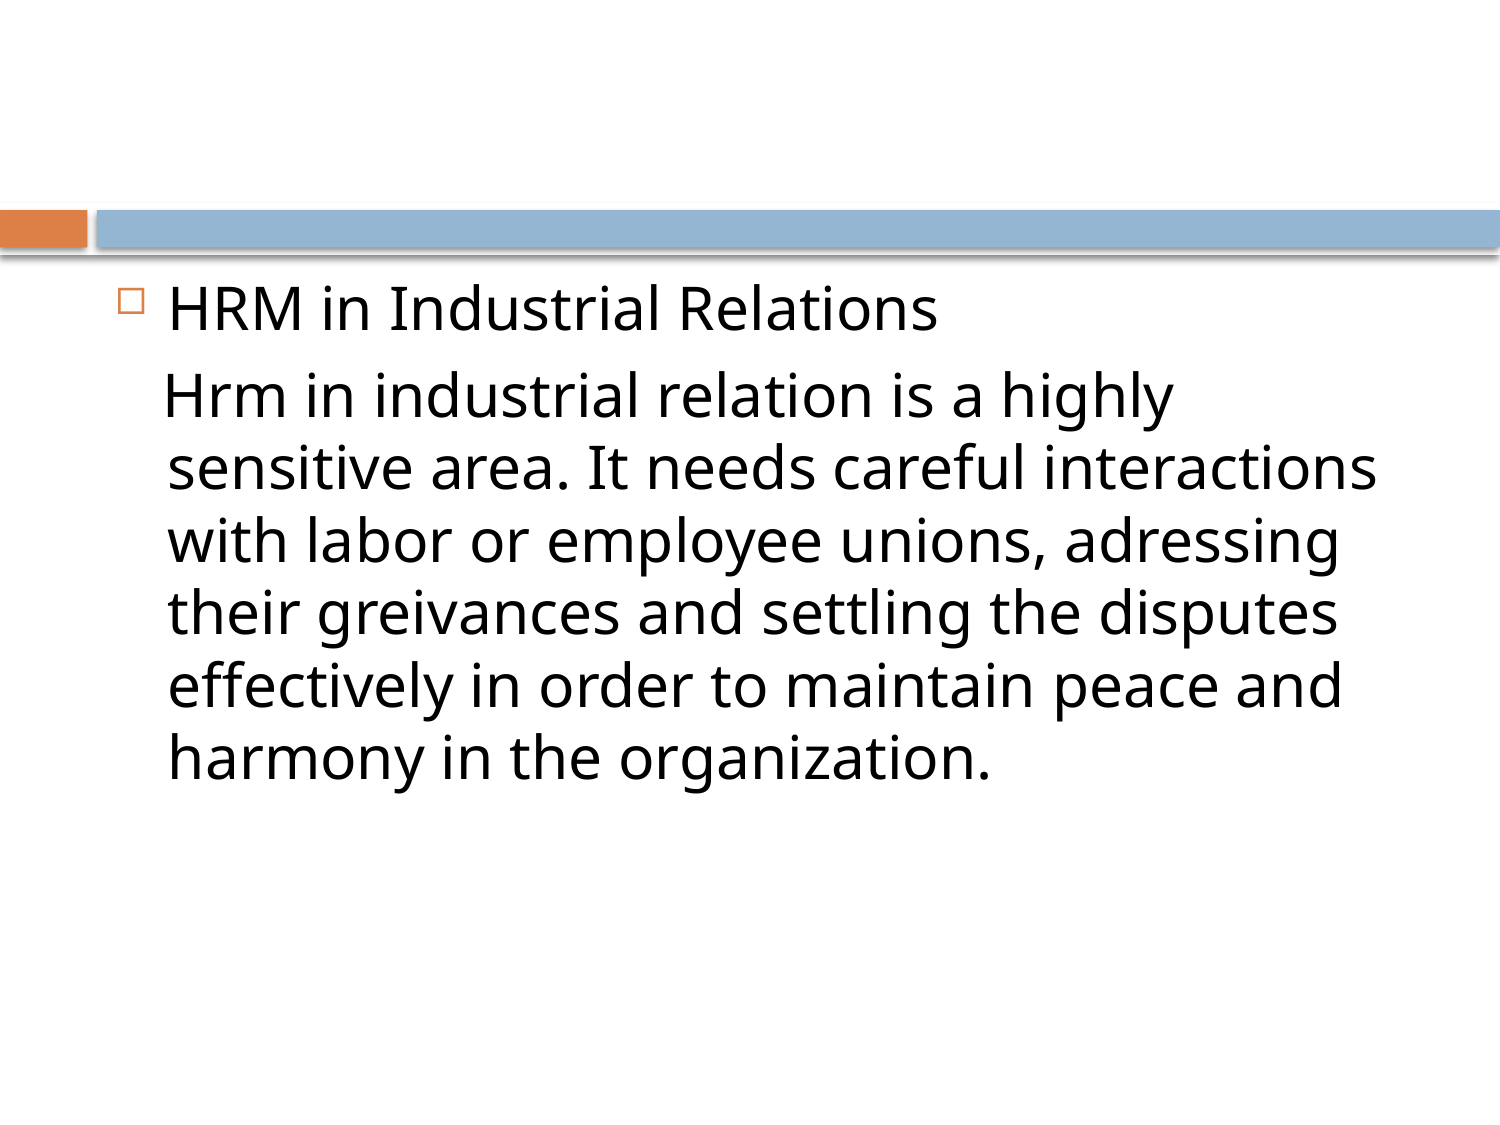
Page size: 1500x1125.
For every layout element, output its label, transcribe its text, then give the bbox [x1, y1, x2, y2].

list HRM in Industrial Relations Hrm in industrial relation is a highly sensitive area. It needs careful interactions with labor or employee unions, adressing their greivances and settling the disputes effectively in order to maintain peace and harmony in the organization. [100, 262, 1438, 1000]
